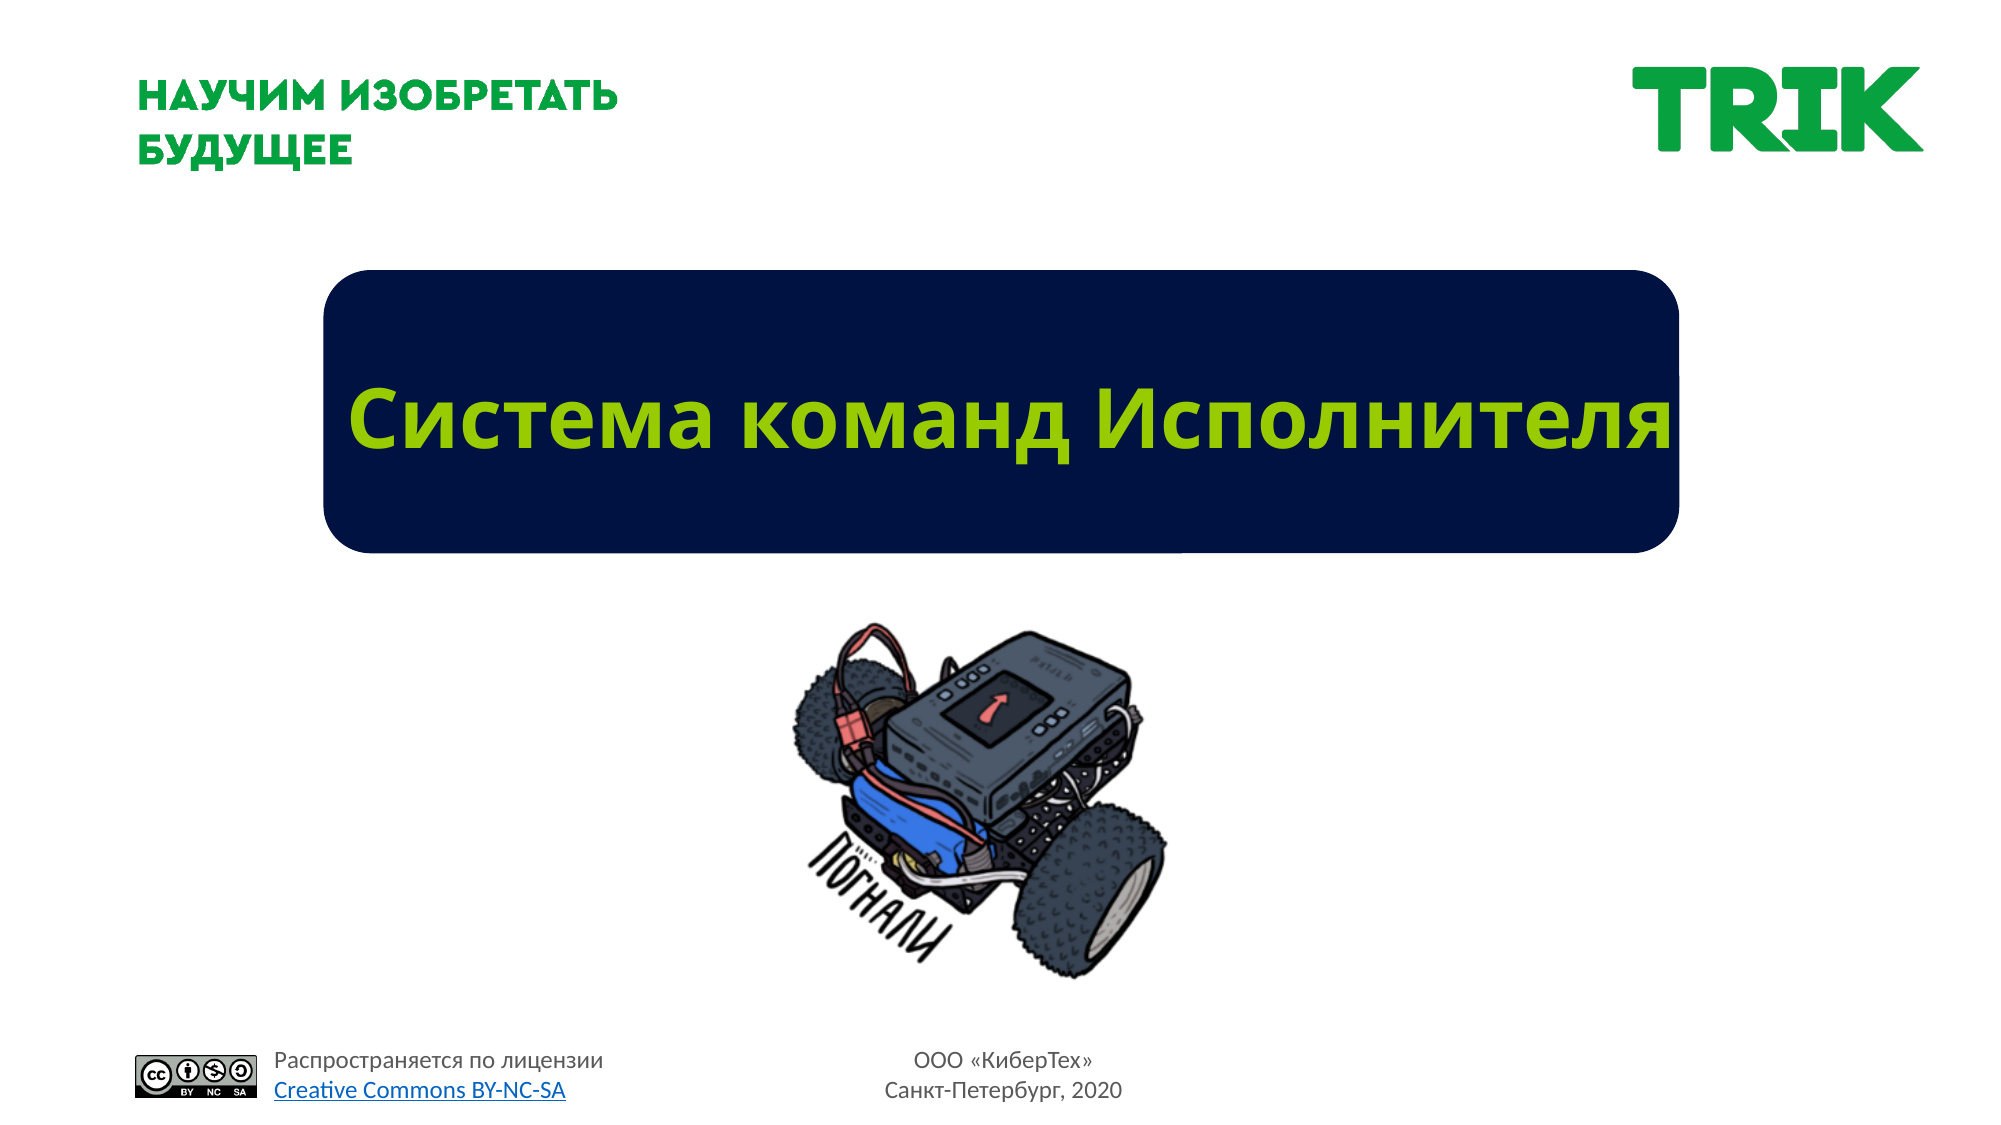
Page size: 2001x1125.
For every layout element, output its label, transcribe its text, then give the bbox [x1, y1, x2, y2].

picture [743, 518, 1257, 1031]
picture [137, 78, 618, 171]
picture [135, 1055, 257, 1098]
title Система команд Исполнителя [322, 314, 1679, 516]
picture [1631, 64, 1924, 154]
